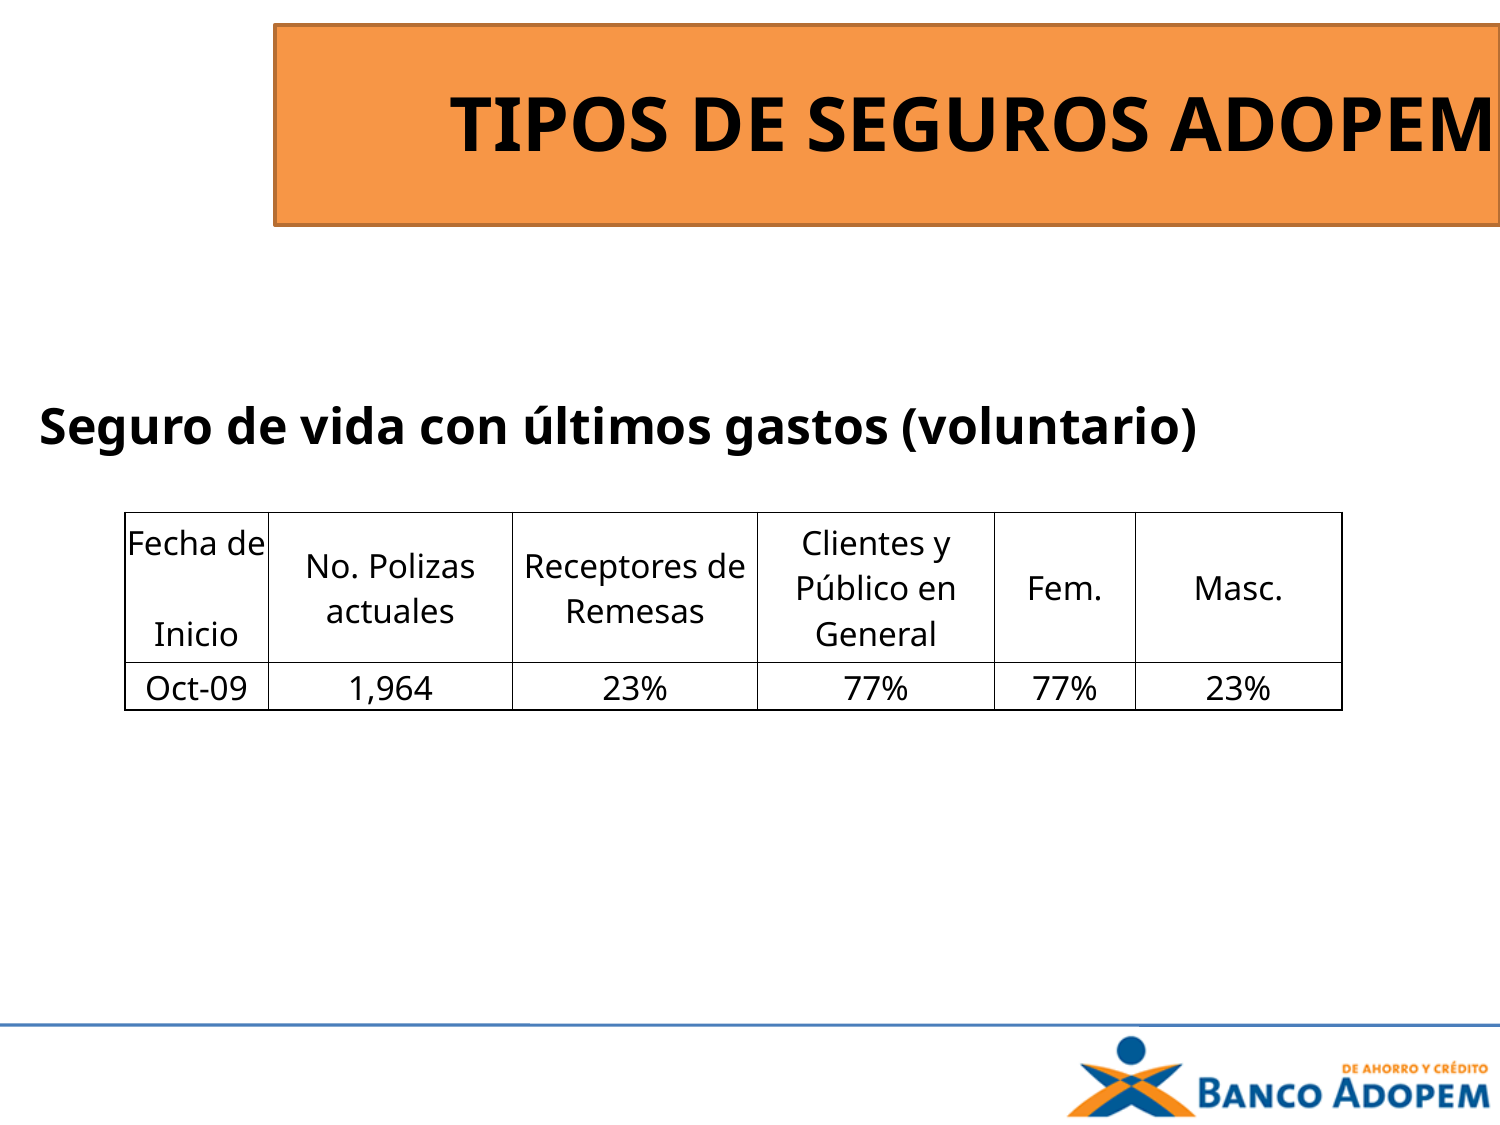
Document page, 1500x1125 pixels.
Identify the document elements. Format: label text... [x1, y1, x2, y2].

text_box [273, 23, 1500, 227]
table_header No. Polizas actuales [269, 513, 512, 662]
table_header Masc. [1136, 513, 1341, 662]
table_header Fecha de Inicio [126, 513, 268, 662]
table_header Receptores de Remesas [513, 513, 757, 662]
table_cell 23% [513, 663, 757, 709]
table_header Fem. [995, 513, 1135, 662]
text_box Seguro de vida con últimos gastos (voluntario) [24, 386, 1500, 462]
table_cell Oct-09 [126, 663, 268, 709]
table_cell 1,964 [269, 663, 512, 709]
text_box TIPOS DE SEGUROS ADOPEM [275, 68, 1500, 174]
table_cell 23% [1136, 663, 1341, 709]
table_cell 77% [995, 663, 1135, 709]
table_cell 77% [758, 663, 994, 709]
table_header Clientes y Público en General [758, 513, 994, 662]
picture [1044, 1027, 1500, 1125]
